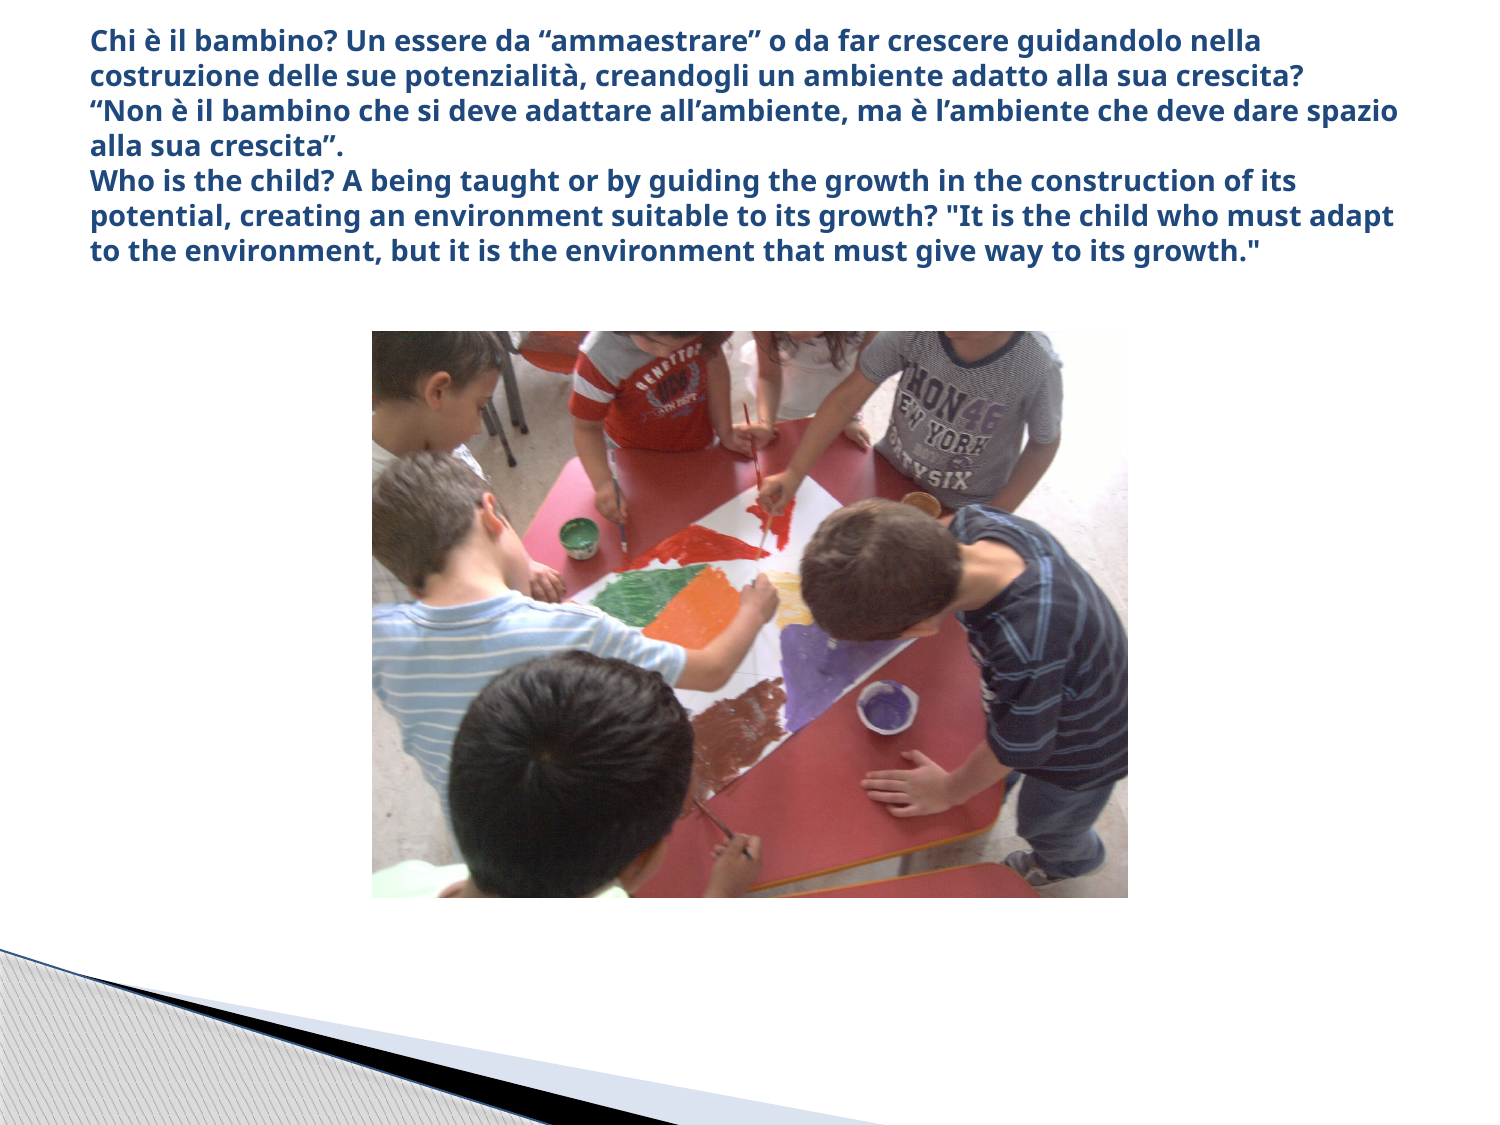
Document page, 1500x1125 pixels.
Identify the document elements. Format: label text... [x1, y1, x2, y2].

title Chi è il bambino? Un essere da “ammaestrare” o da far crescere guidandolo nella costruzione delle sue potenzialità, creandogli un ambiente adatto alla sua crescita? “Non è il bambino che si deve adattare all’ambiente, ma è l’ambiente che deve dare spazio alla sua crescita”. Who is the child? A being taught or by guiding the growth in the construction of its potential, creating an environment suitable to its growth? "It is the child who must adapt to the environment, but it is the environment that must give way to its growth." [75, 45, 1425, 279]
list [372, 330, 1128, 898]
